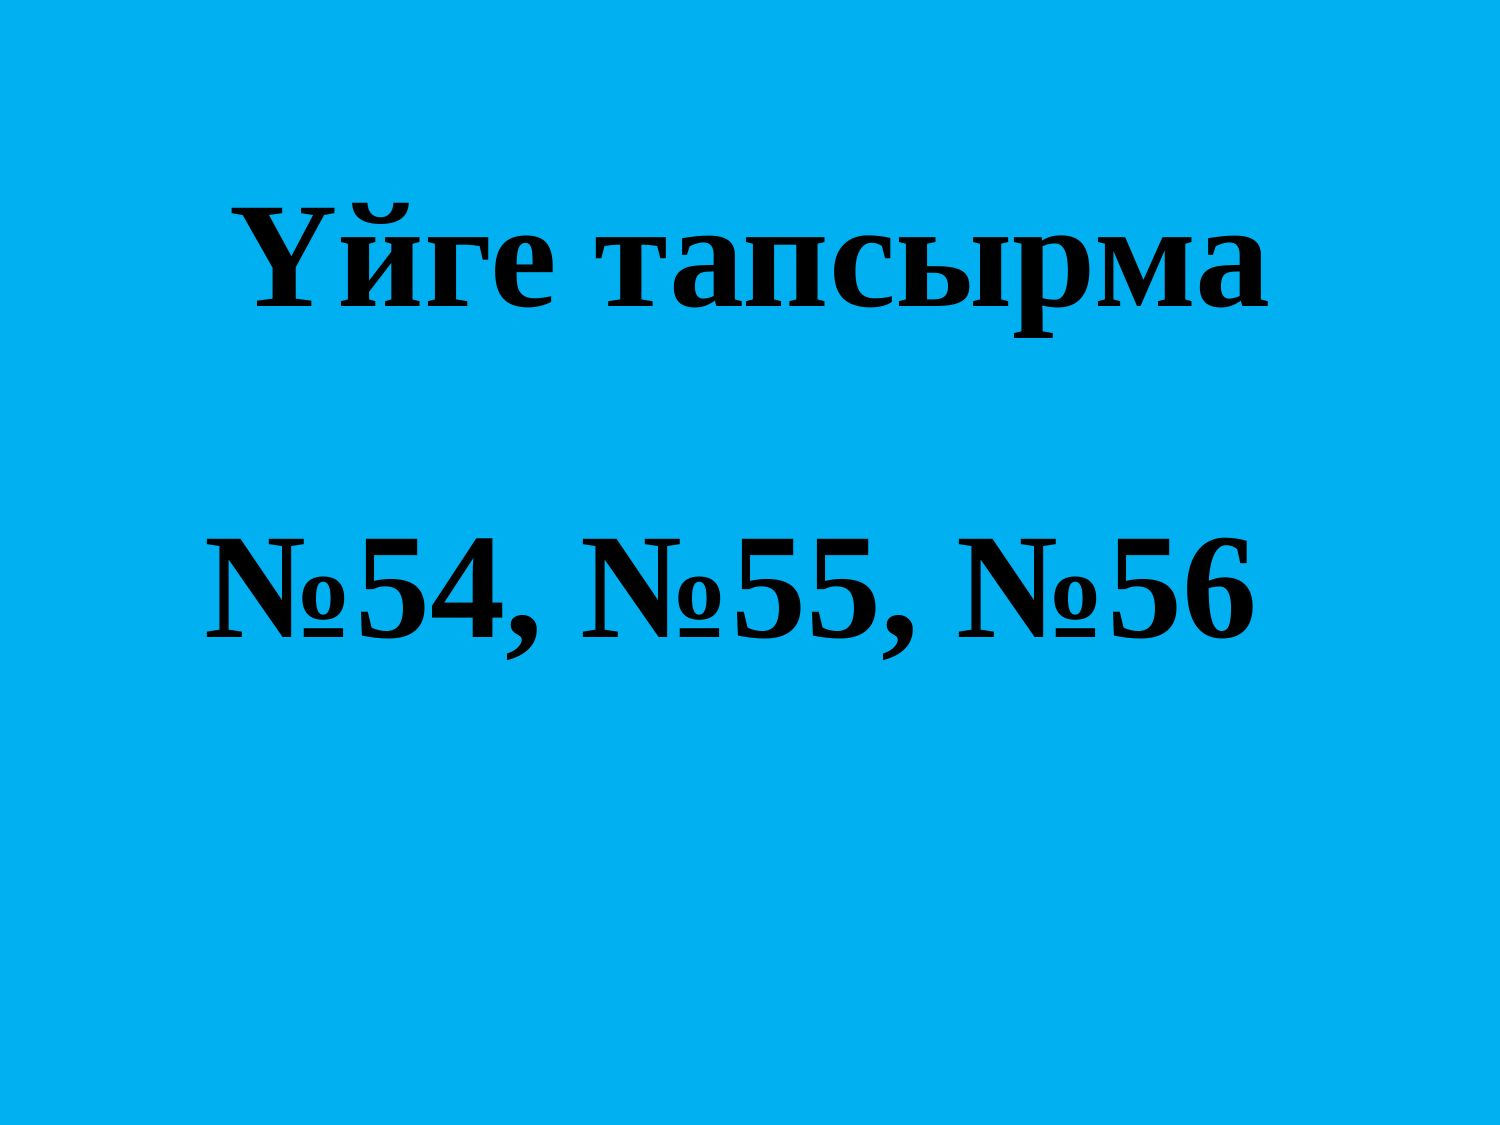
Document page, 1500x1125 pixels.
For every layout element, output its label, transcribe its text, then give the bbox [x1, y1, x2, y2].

title Үйге тапсырма [75, 117, 1425, 375]
list №54, №55, №56 [75, 480, 1425, 1005]
